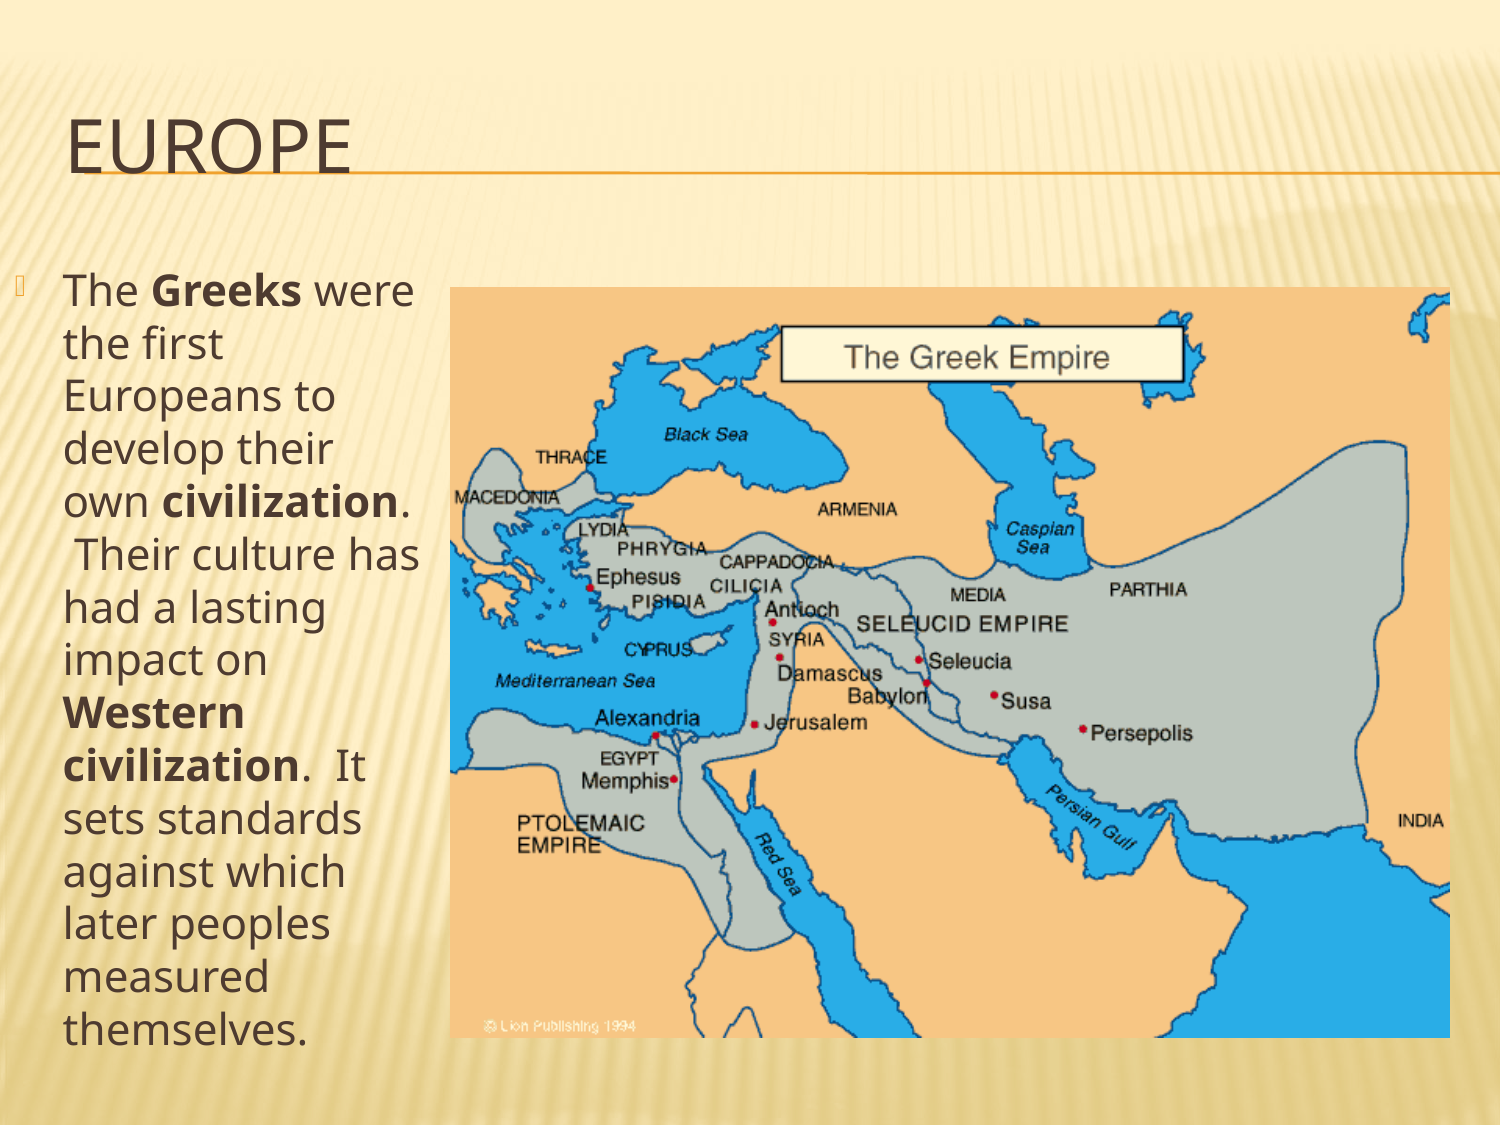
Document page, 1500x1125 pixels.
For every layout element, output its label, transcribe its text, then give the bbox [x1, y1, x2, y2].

picture [449, 287, 1451, 1038]
list The Greeks were the first Europeans to develop their own civilization. Their culture has had a lasting impact on Western civilization. It sets standards against which later peoples measured themselves. [0, 254, 438, 1075]
title Europe [50, 75, 1475, 213]
